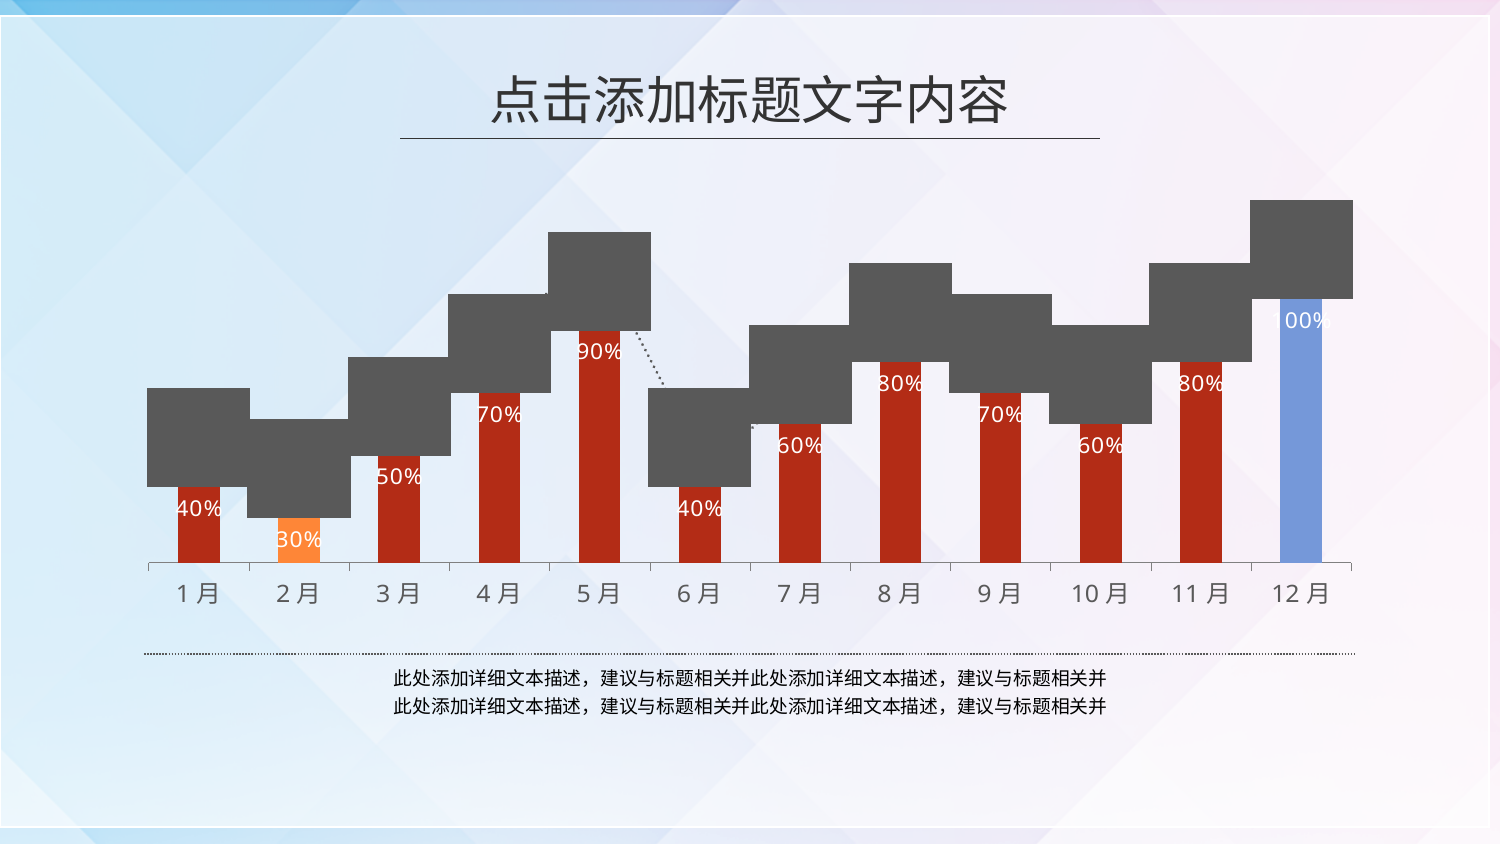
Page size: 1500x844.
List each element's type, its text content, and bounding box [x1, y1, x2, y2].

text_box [124, 653, 1376, 783]
picture [0, 0, 1500, 844]
text_box 点击添加标题文字内容 [472, 60, 1028, 138]
chart [133, 200, 1367, 610]
